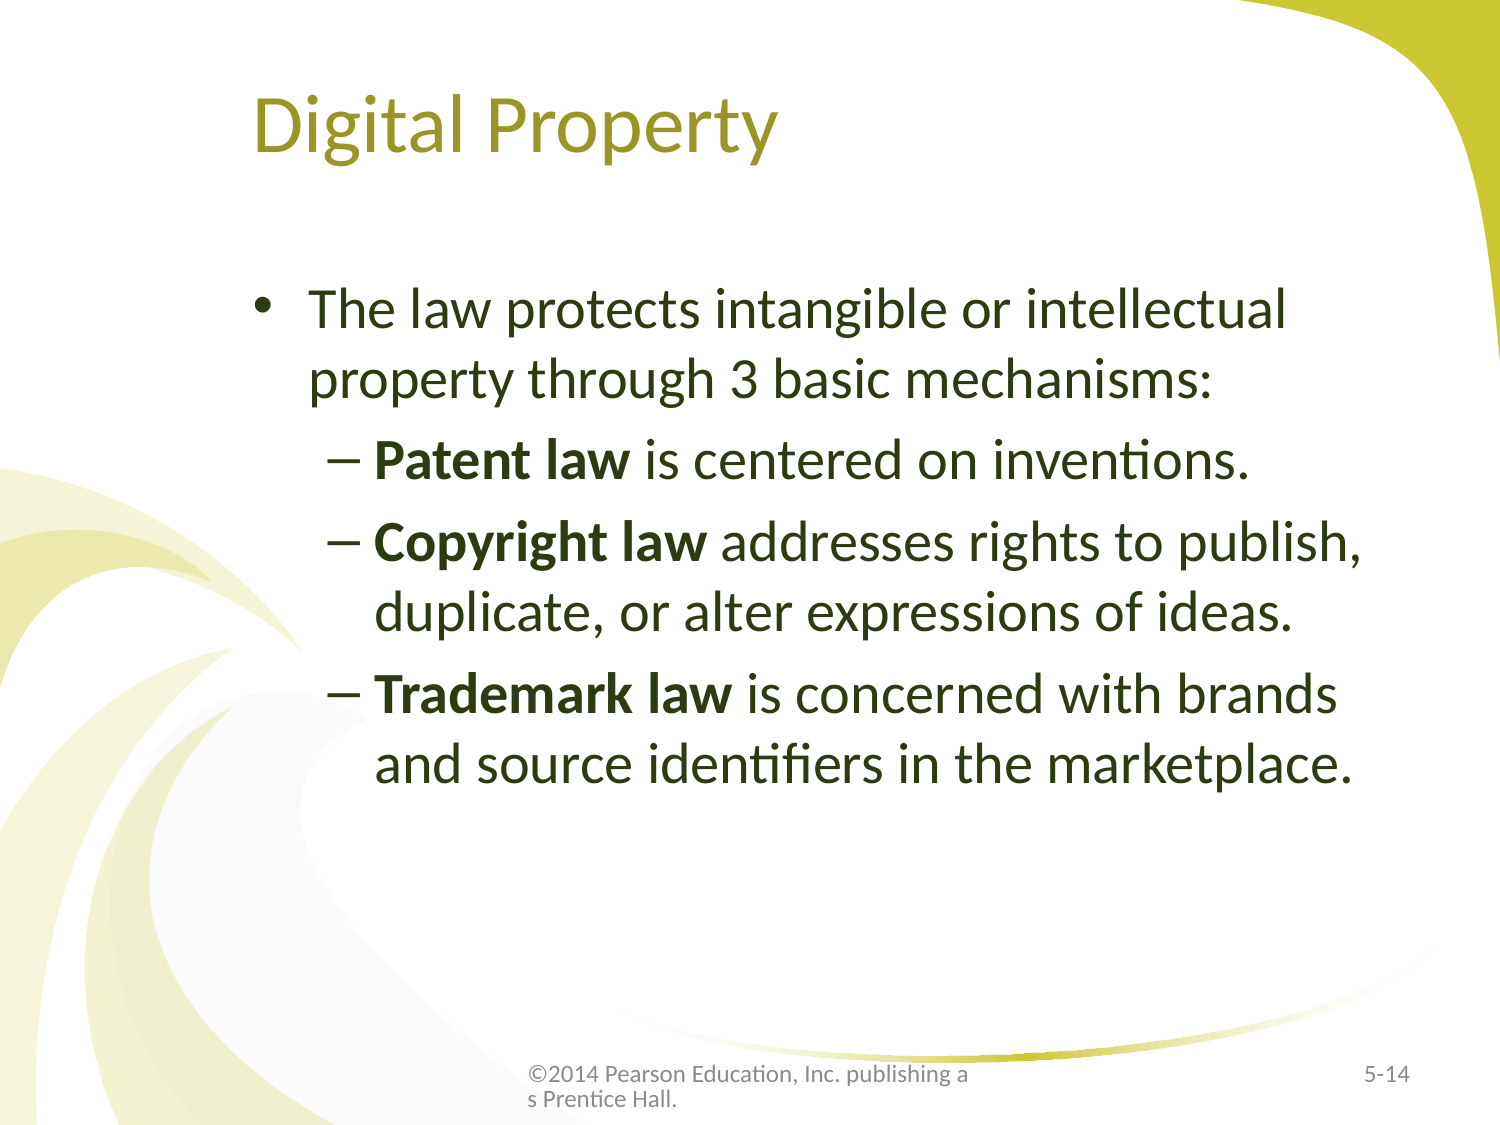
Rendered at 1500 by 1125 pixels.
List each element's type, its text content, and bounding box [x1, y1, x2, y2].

title Digital Property [237, 37, 1438, 200]
footer ©2014 Pearson Education, Inc. publishing as Prentice Hall. [512, 1042, 988, 1103]
list The law protects intangible or intellectual property through 3 basic mechanisms: Patent law is centered on inventions. Copyright law addresses rights to publish, duplicate, or alter expressions of ideas. Trademark law is concerned with brands and source identifiers in the marketplace. [237, 262, 1438, 1000]
slide_number 5-14 [1074, 1042, 1425, 1103]
